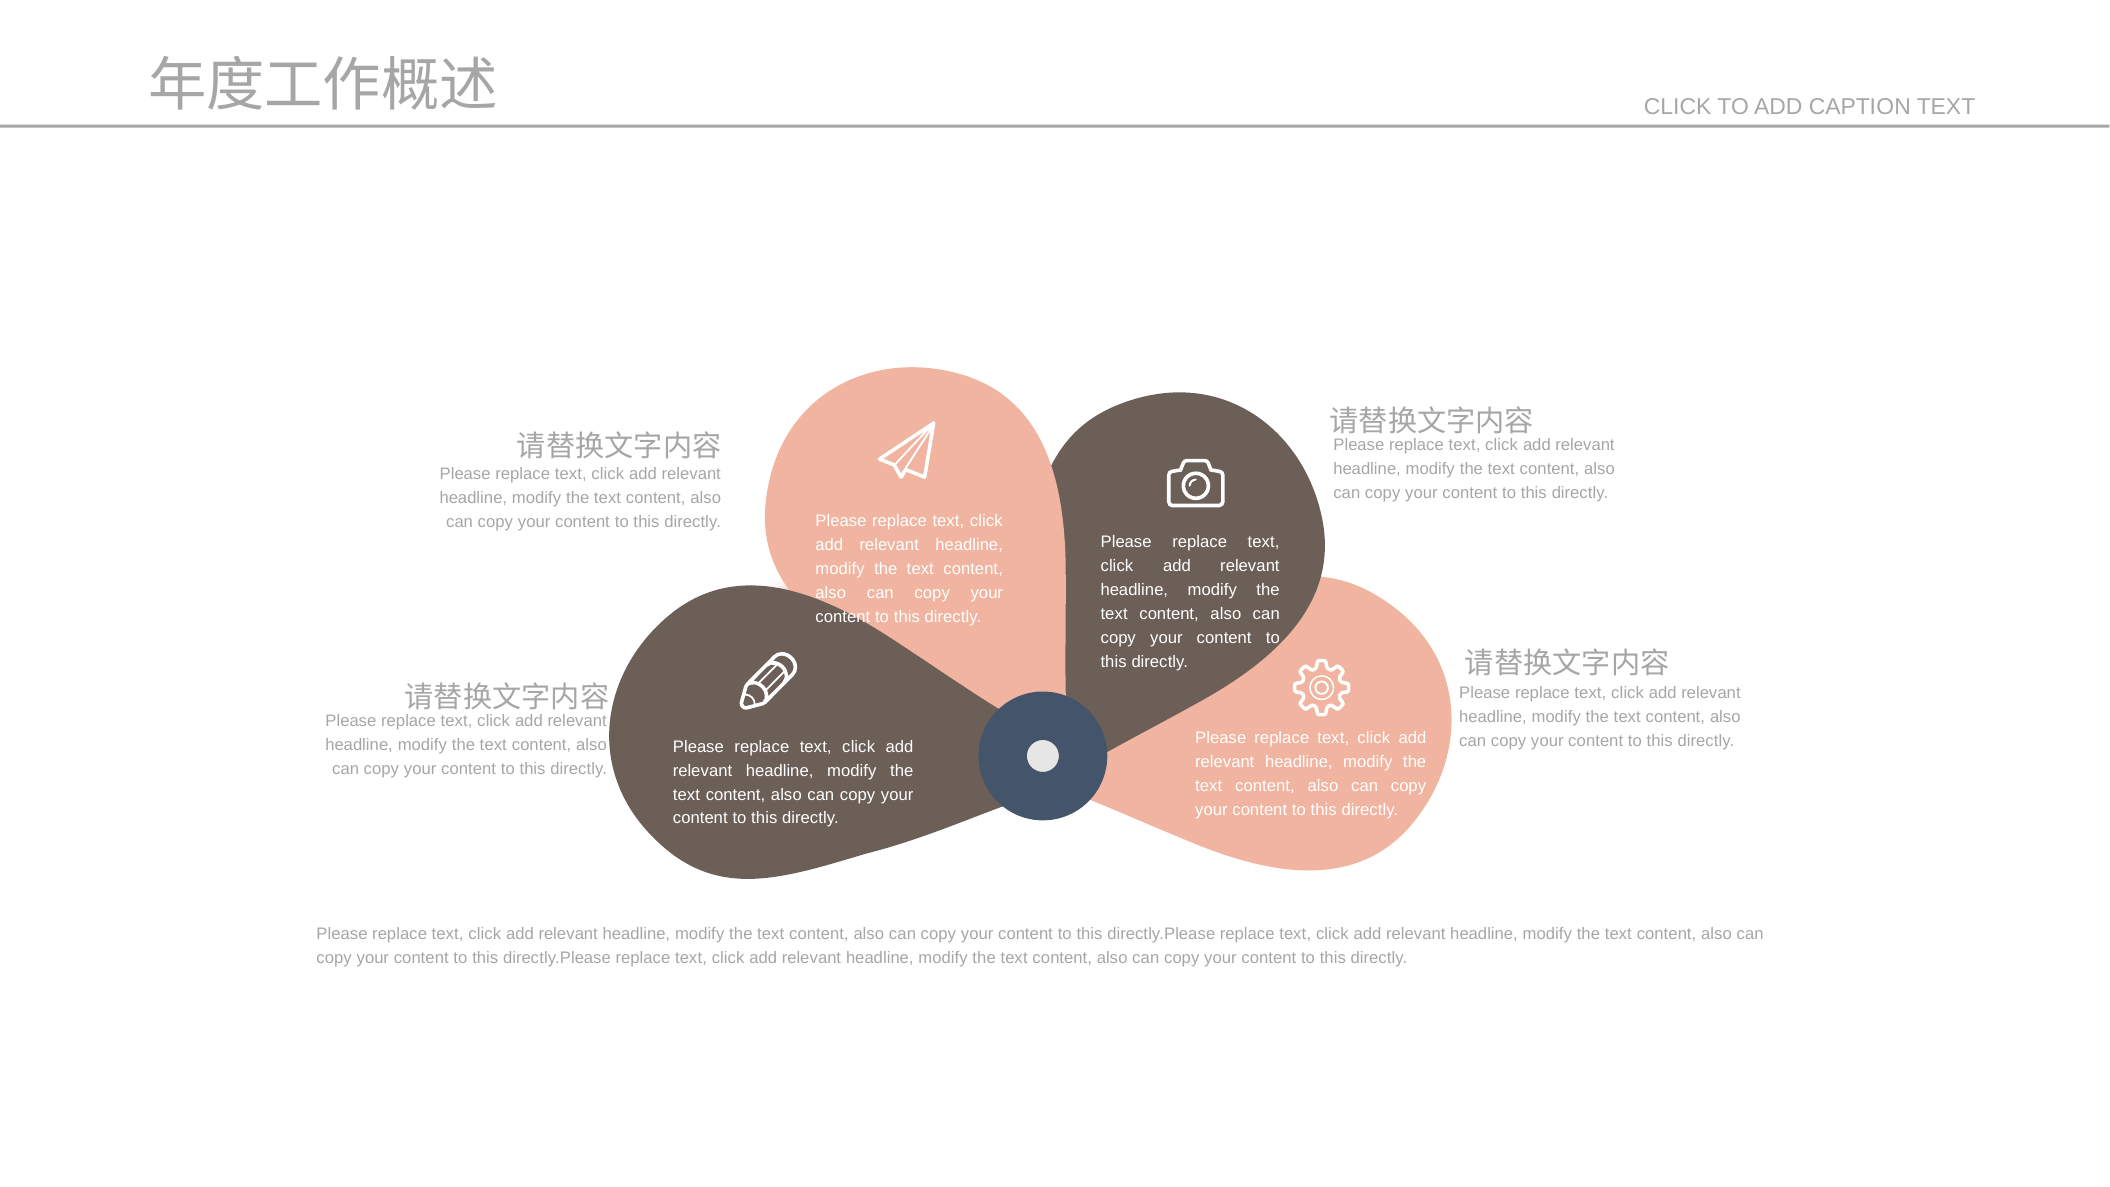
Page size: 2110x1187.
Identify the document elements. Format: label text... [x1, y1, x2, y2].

text_box Please replace text, click add relevant headline, modify the text content, also can copy your content to this directly.Please replace text, click add relevant headline, modify the text content, also can copy your content to this directly.Please replace text, click add relevant headline, modify the text content, also can copy your content to this directly. [316, 918, 1793, 967]
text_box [1442, 395, 1644, 501]
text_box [624, 373, 1442, 921]
text_box CLICK TO ADD CAPTION TEXT [1596, 91, 1976, 119]
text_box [1459, 637, 1771, 749]
text_box [0, 124, 2110, 129]
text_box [409, 420, 624, 530]
text_box 年度工作概述 [148, 47, 528, 118]
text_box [295, 671, 611, 777]
